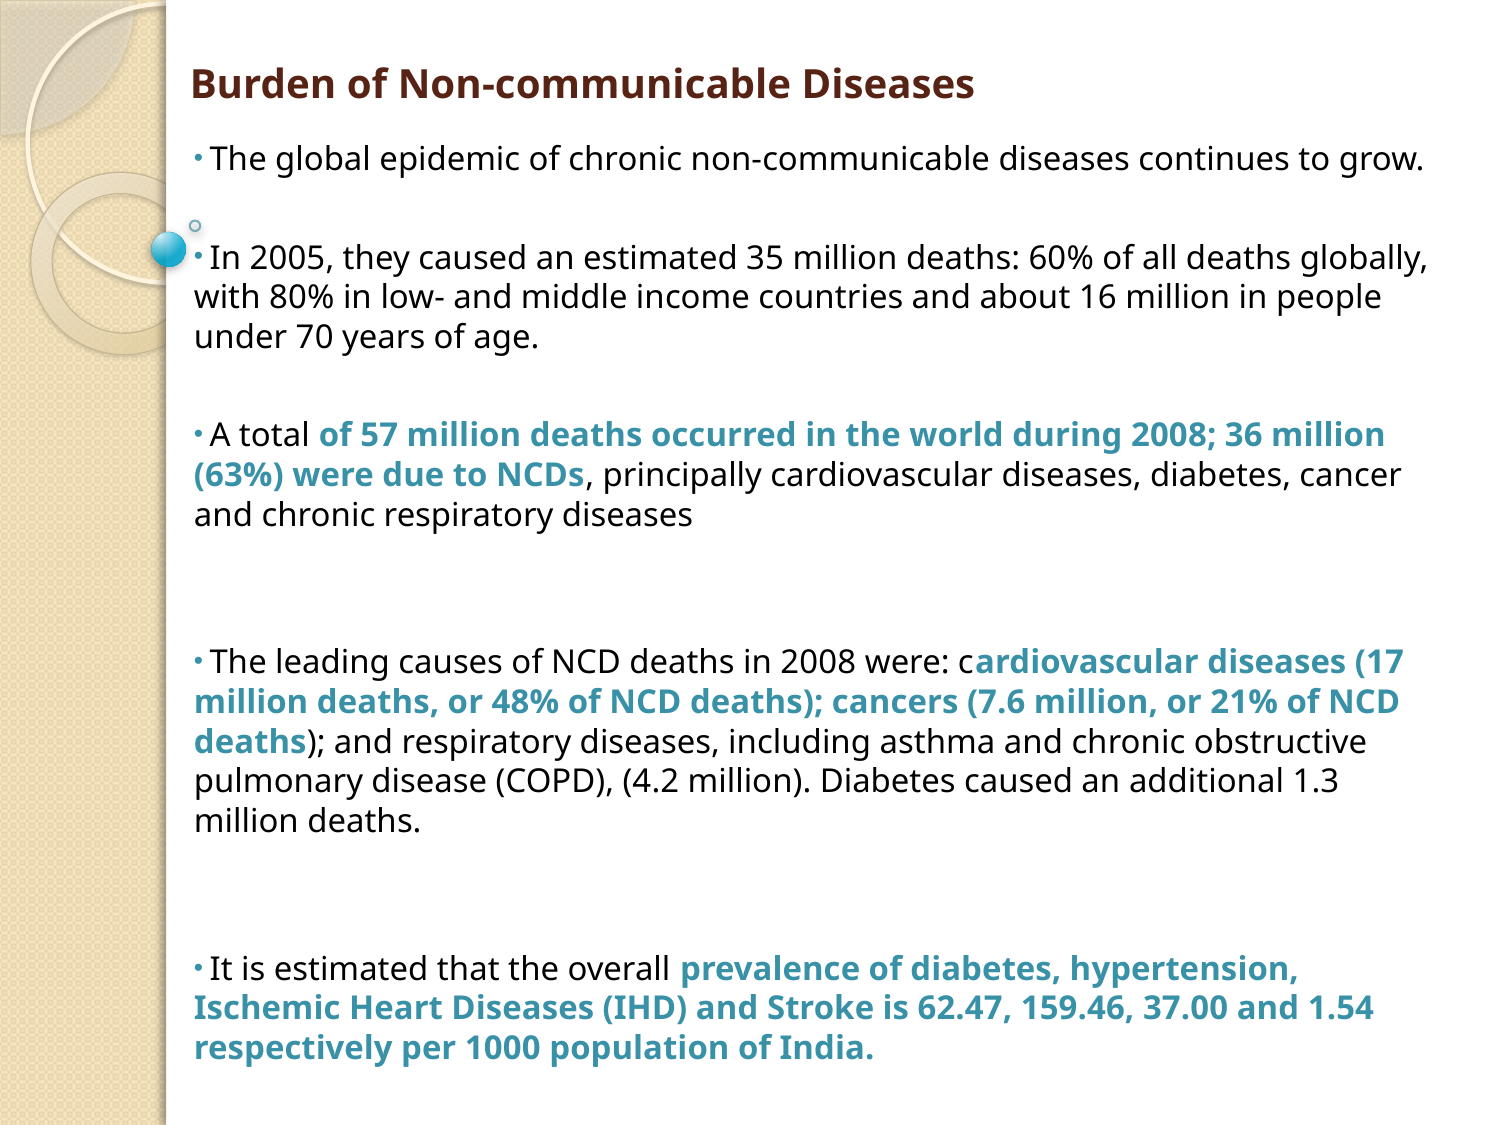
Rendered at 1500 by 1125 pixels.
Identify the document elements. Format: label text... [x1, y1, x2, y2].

title Burden of Non-communicable Diseases [174, 50, 1388, 137]
subtitle The global epidemic of chronic non-communicable diseases continues to grow. In 2005, they caused an estimated 35 million deaths: 60% of all deaths globally, with 80% in low- and middle income countries and about 16 million in people under 70 years of age. A total of 57 million deaths occurred in the world during 2008; 36 million (63%) were due to NCDs, principally cardiovascular diseases, diabetes, cancer and chronic respiratory diseases The leading causes of NCD deaths in 2008 were: cardiovascular diseases (17 million deaths, or 48% of NCD deaths); cancers (7.6 million, or 21% of NCD deaths); and respiratory diseases, including asthma and chronic obstructive pulmonary disease (COPD), (4.2 million). Diabetes caused an additional 1.3 million deaths. It is estimated that the overall prevalence of diabetes, hypertension, Ischemic Heart Diseases (IHD) and Stroke is 62.47, 159.46, 37.00 and 1.54 respectively per 1000 population of India. [174, 137, 1463, 1088]
